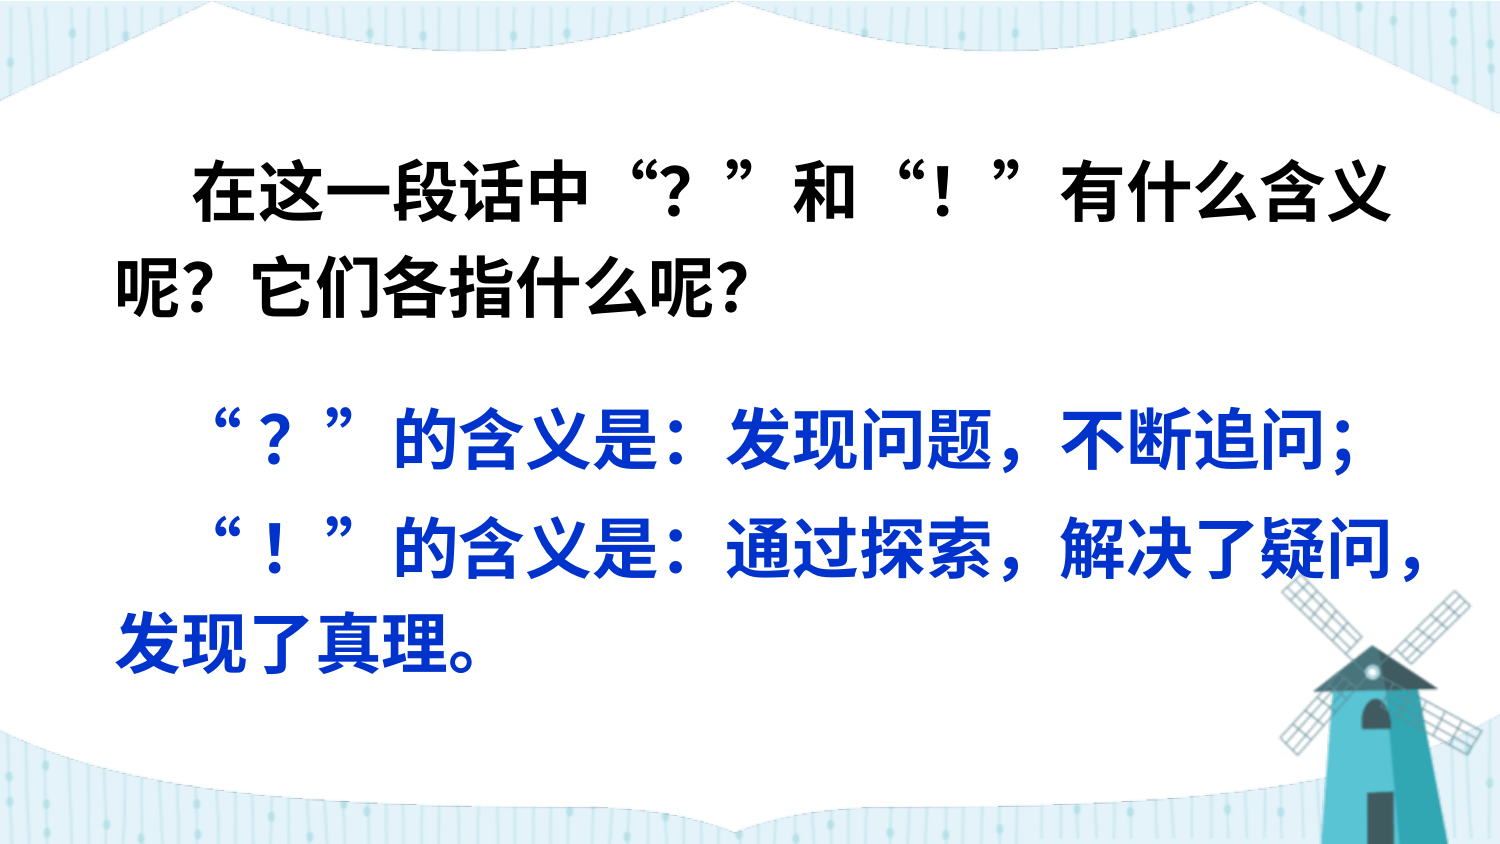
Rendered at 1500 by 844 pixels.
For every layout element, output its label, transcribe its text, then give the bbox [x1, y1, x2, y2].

text_box “？”的含义是：发现问题，不断追问； “！”的含义是：通过探索，解决了疑问，发现了真理。 [100, 374, 1418, 690]
picture [0, 0, 1500, 844]
text_box 在这一段话中“？”和“！”有什么含义呢？它们各指什么呢？ [100, 126, 1418, 334]
